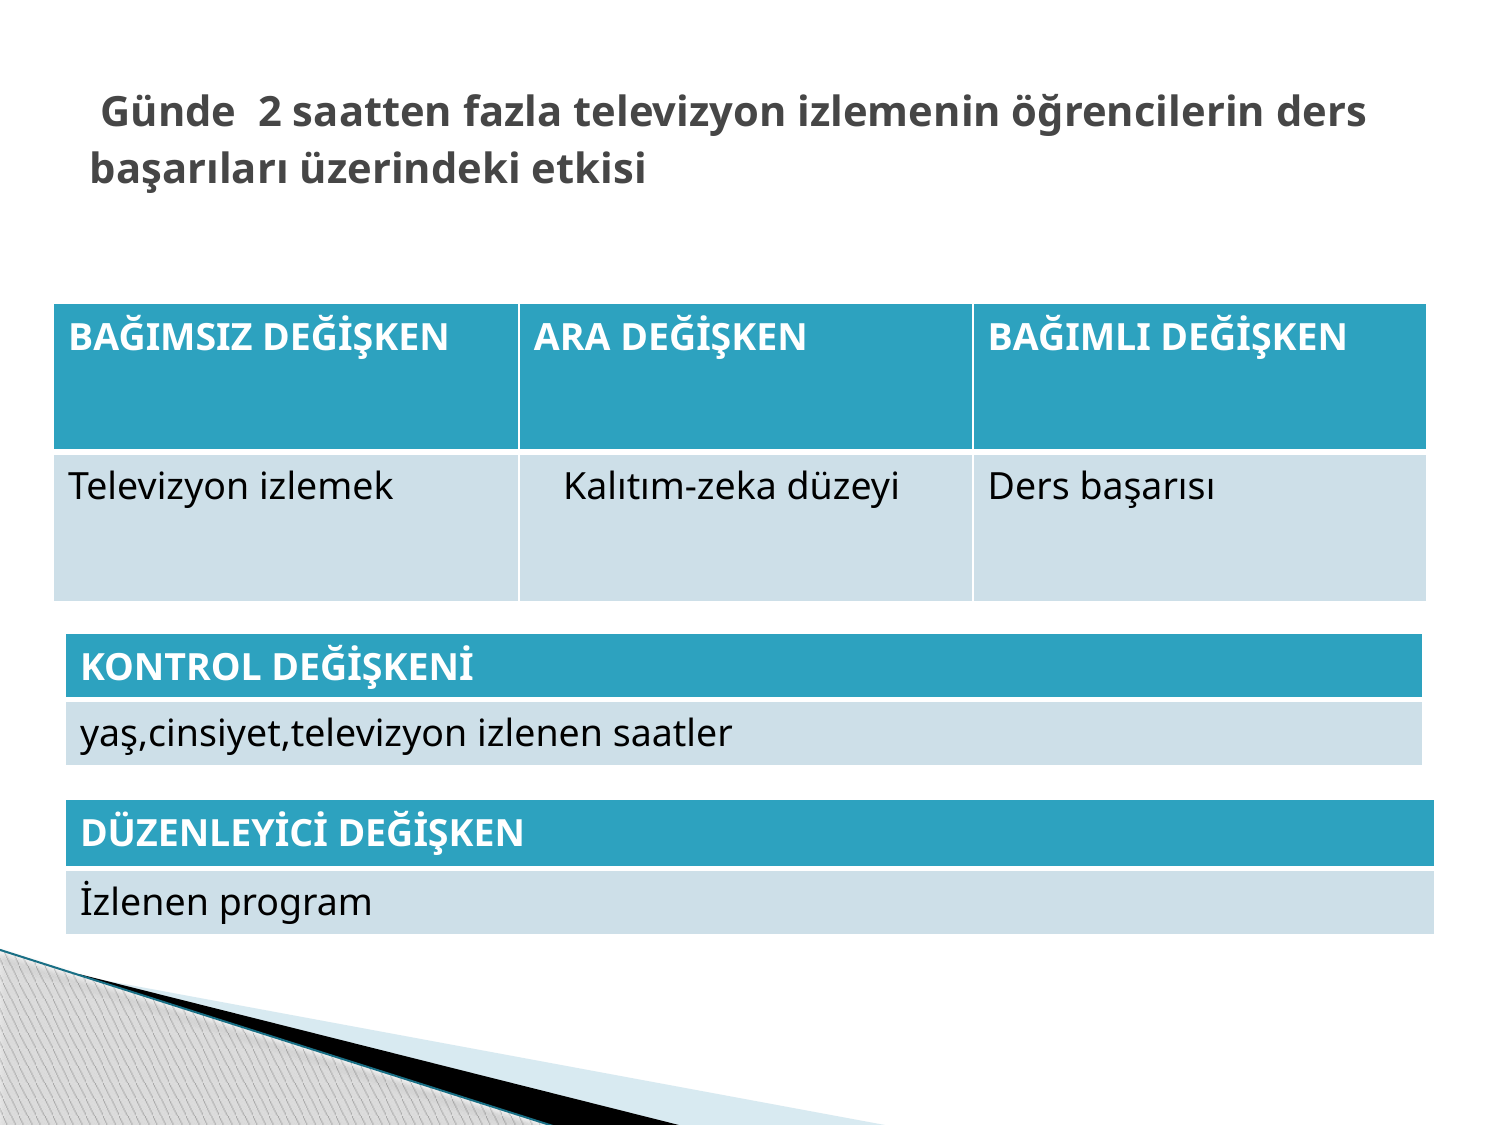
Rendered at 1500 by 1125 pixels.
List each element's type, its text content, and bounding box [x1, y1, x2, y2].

table_header BAĞIMSIZ DEĞİŞKEN [54, 304, 518, 449]
table_header DÜZENLEYİCİ DEĞİŞKEN [66, 800, 1434, 866]
table_header BAĞIMLI DEĞİŞKEN [974, 304, 1426, 449]
title Günde 2 saatten fazla televizyon izlemenin öğrencilerin ders başarıları üzerindeki etkisi [75, 45, 1425, 233]
table_header ARA DEĞİŞKEN [520, 304, 972, 449]
table_cell yaş,cinsiyet,televizyon izlenen saatler [66, 702, 1422, 765]
table_cell Ders başarısı [974, 455, 1426, 601]
table_header KONTROL DEĞİŞKENİ [66, 634, 1422, 697]
table_cell Kalıtım-zeka düzeyi [520, 455, 972, 601]
table_cell Televizyon izlemek [54, 455, 518, 601]
table_cell İzlenen program [66, 871, 1434, 934]
